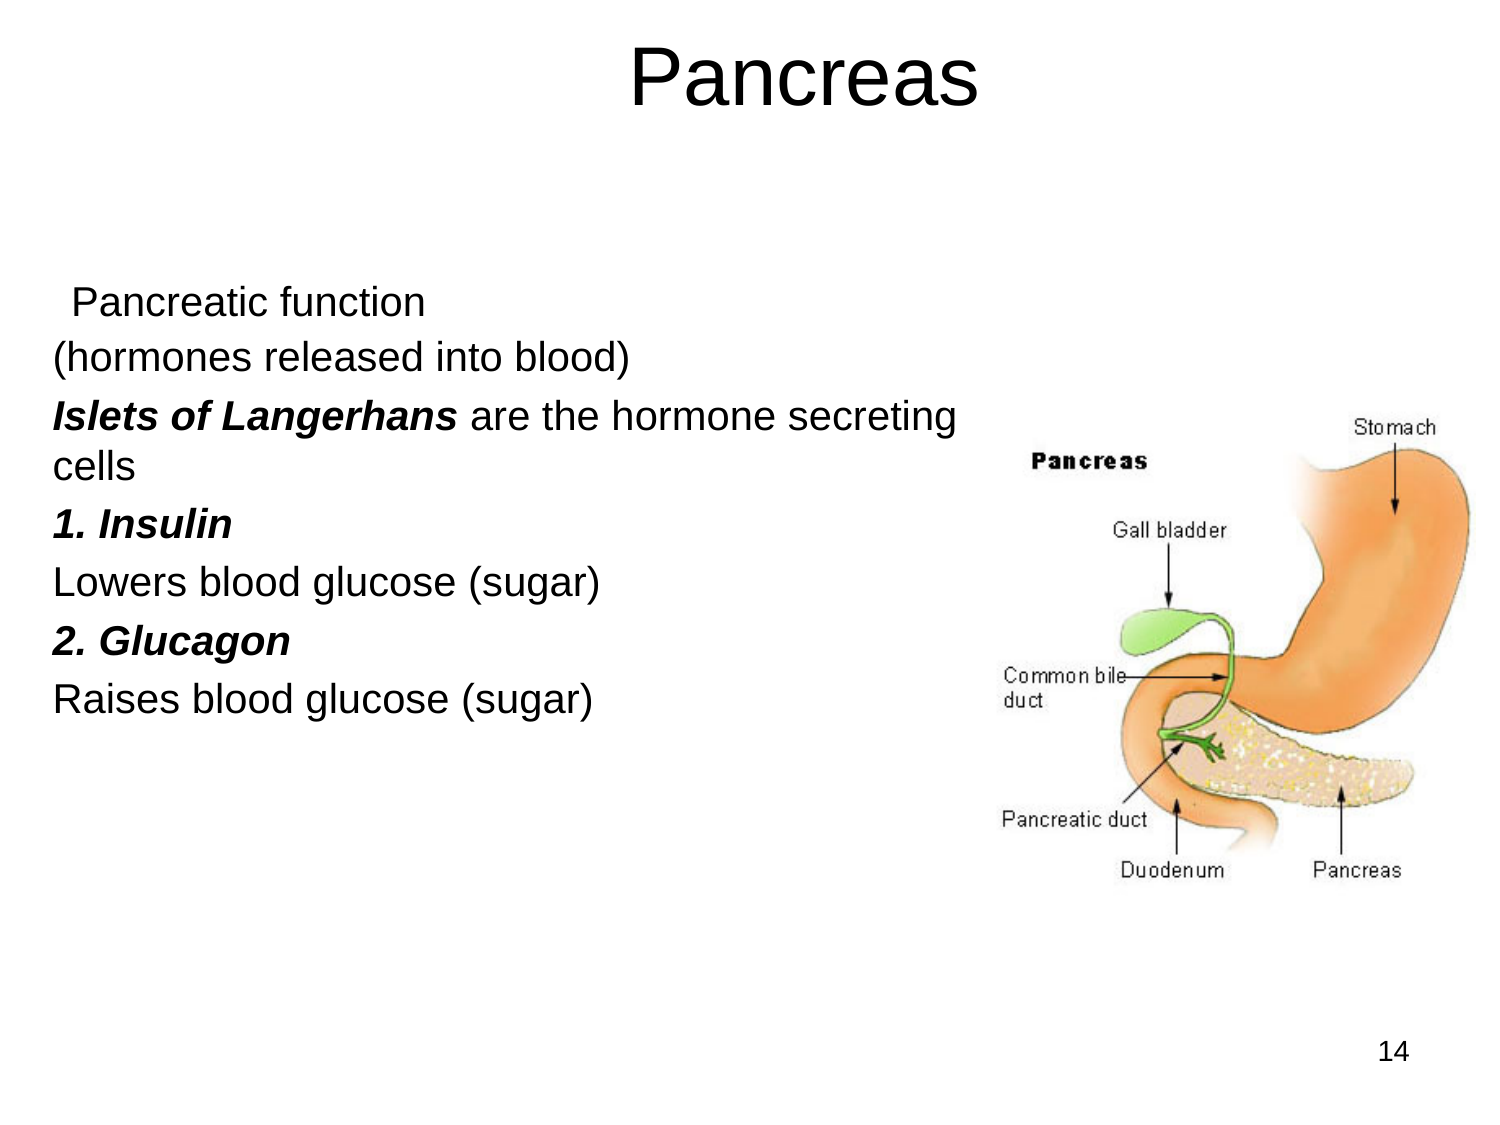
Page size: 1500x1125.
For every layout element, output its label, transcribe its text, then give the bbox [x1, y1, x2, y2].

text_box Pancreatic function (hormones released into blood) Islets of Langerhans are the hormone secreting cells 1. Insulin Lowers blood glucose (sugar) 2. Glucagon Raises blood glucose (sugar) [37, 242, 1030, 986]
picture [983, 399, 1477, 899]
slide_number 14 [1074, 1024, 1425, 1103]
title Pancreas [554, 0, 1055, 225]
